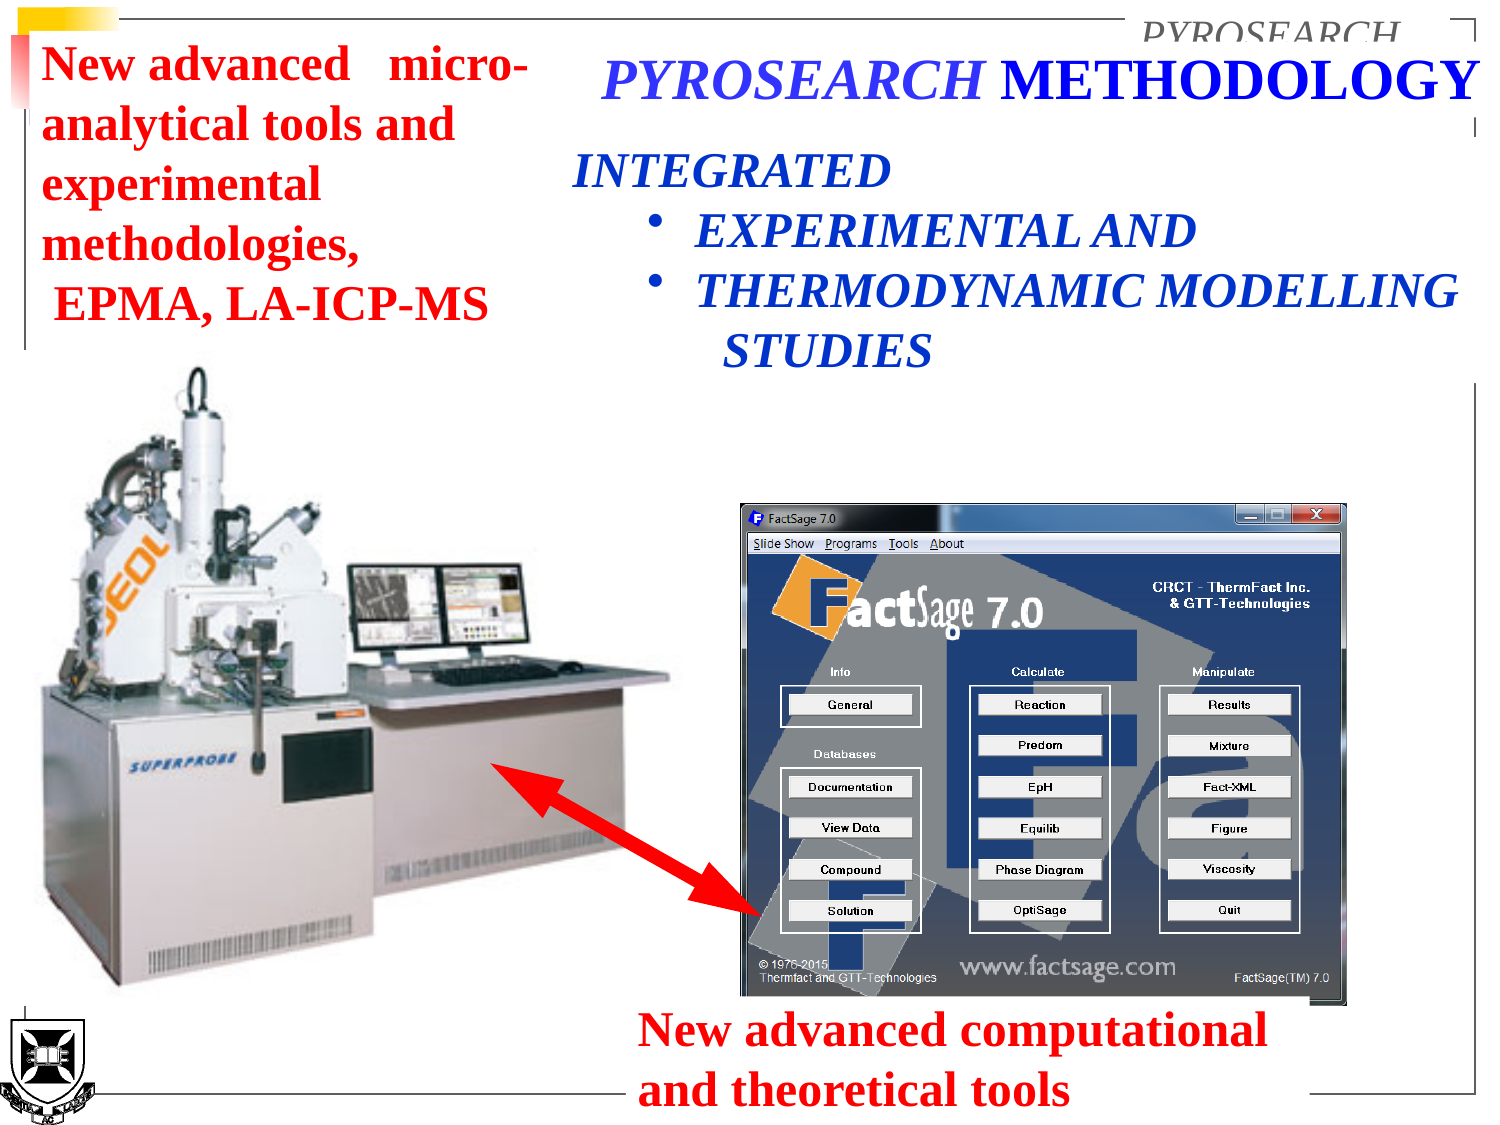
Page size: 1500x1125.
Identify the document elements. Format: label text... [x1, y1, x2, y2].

picture [739, 503, 1347, 1006]
text_box New advanced micro-analytical tools and experimental methodologies, EPMA, LA-ICP-MS [29, 30, 538, 337]
text_box PYROSEARCH METHODOLOGY [601, 41, 1495, 118]
text_box New advanced computational and theoretical tools [625, 996, 1310, 1123]
picture [17, 350, 692, 1006]
text_box INTEGRATED EXPERIMENTAL AND THERMODYNAMIC MODELLING STUDIES [572, 137, 1483, 384]
